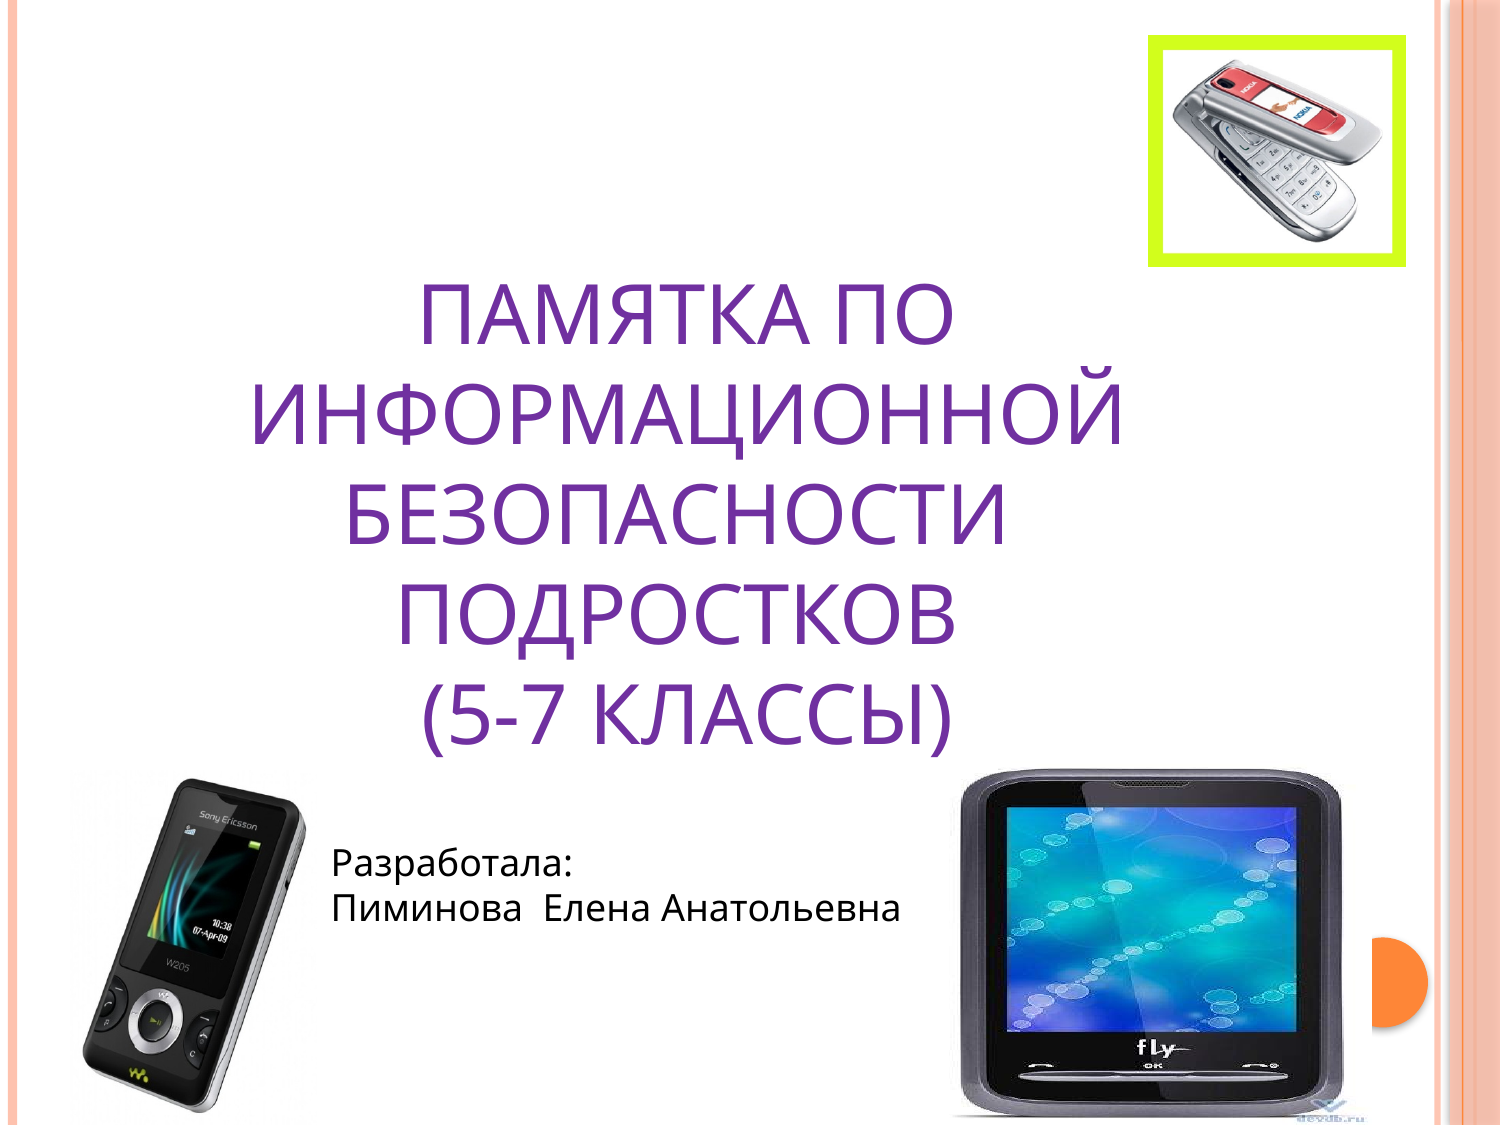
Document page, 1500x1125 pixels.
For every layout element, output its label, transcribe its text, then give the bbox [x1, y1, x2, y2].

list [69, 770, 317, 1125]
picture [936, 761, 1372, 1125]
text_box Разработала: Пиминова Елена Анатольевна [323, 832, 931, 982]
picture [1147, 34, 1407, 267]
title Памятка по информационной безопасности подростков (5-7 классы) [75, 128, 1300, 809]
